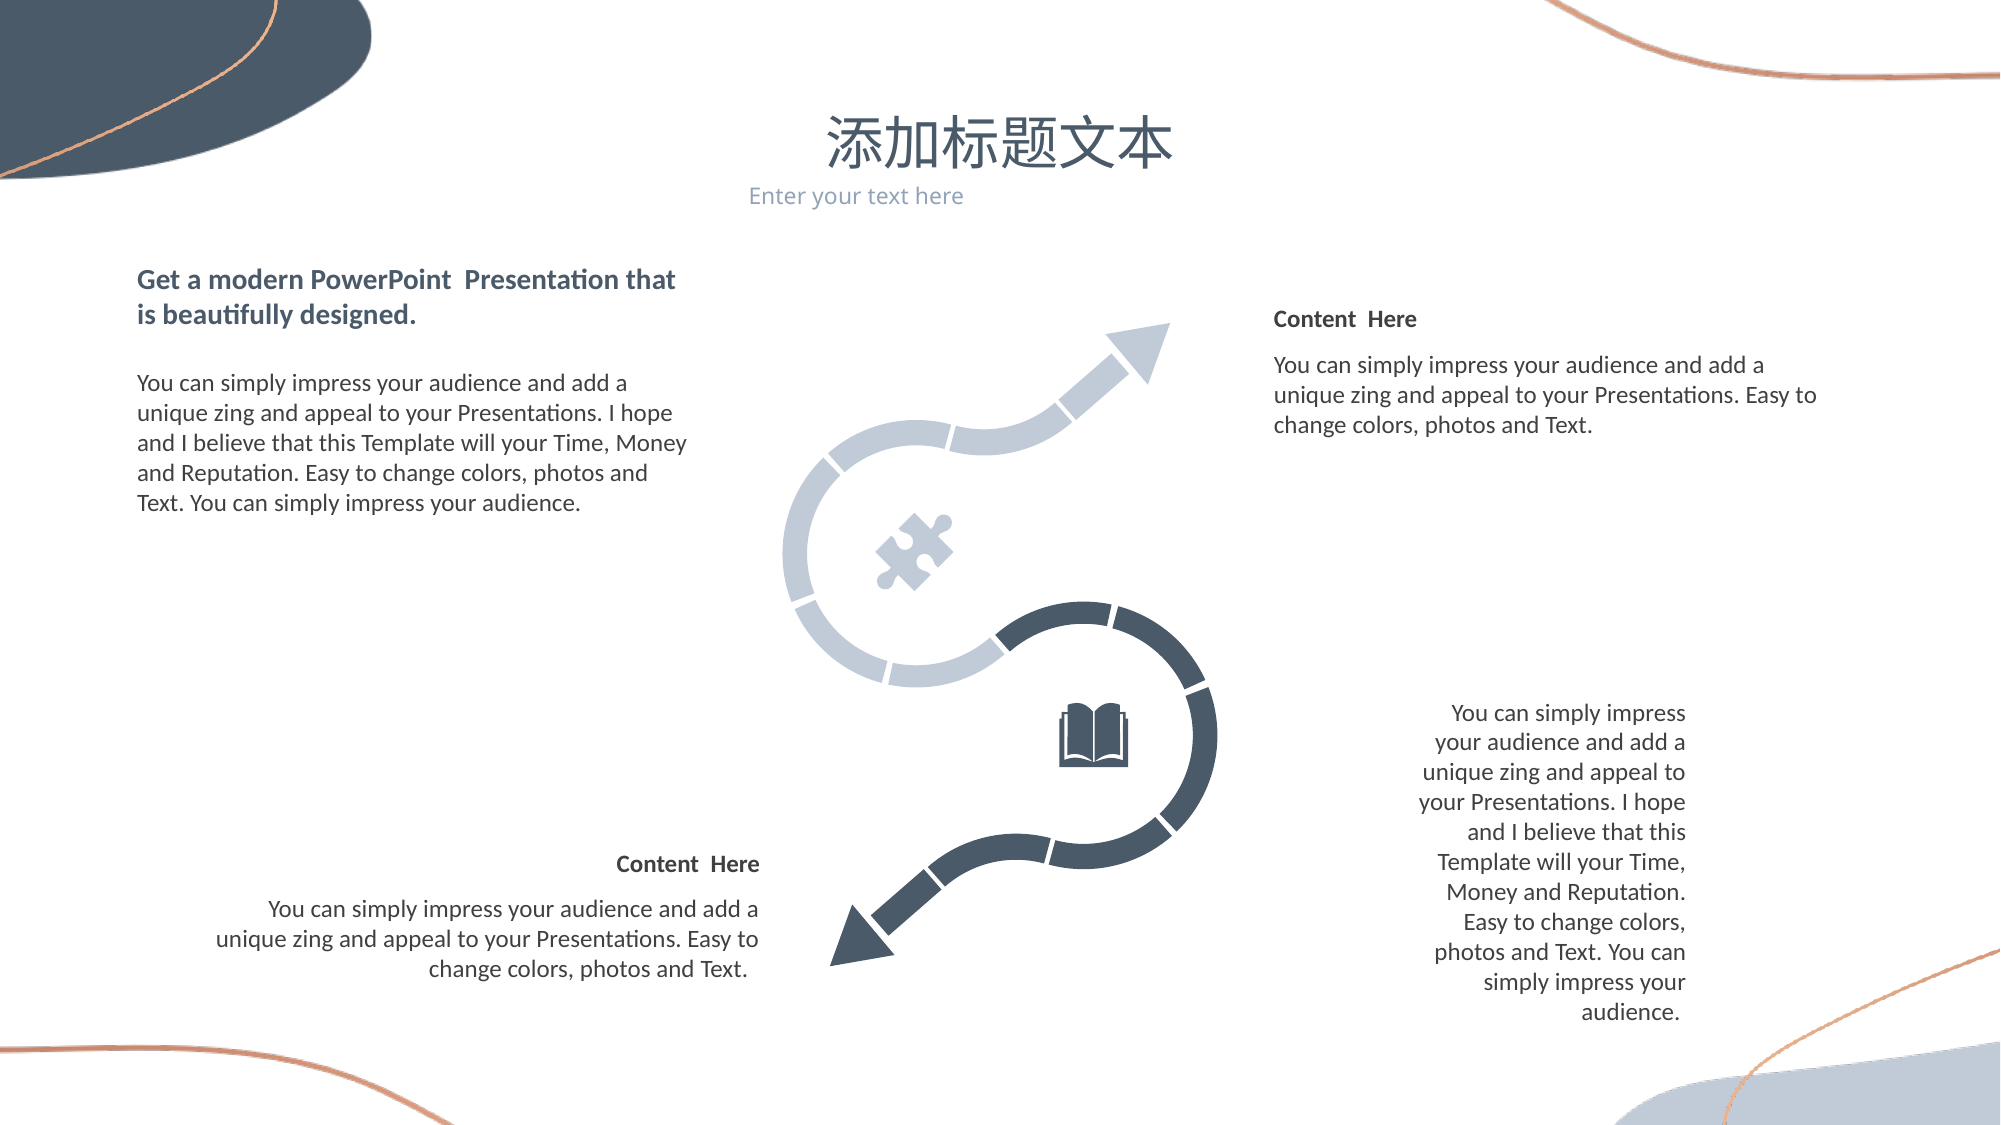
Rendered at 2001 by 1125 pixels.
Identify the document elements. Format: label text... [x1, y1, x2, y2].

text_box Get a modern PowerPoint Presentation that is beautifully designed. [122, 252, 709, 338]
picture [1522, 0, 2001, 107]
text_box You can simply impress your audience and add a unique zing and appeal to your Presentations. I hope and I believe that this Template will your Time, Money and Reputation. Easy to change colors, photos and Text. You can simply impress your audience. [122, 358, 709, 524]
text_box 添加标题文本 [810, 98, 1190, 174]
text_box You can simply impress your audience and add a unique zing and appeal to your Presentations. I hope and I believe that this Template will your Time, Money and Reputation. Easy to change colors, photos and Text. You can simply impress your audience. [1387, 688, 1702, 1033]
picture [0, 1018, 478, 1125]
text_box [188, 840, 775, 992]
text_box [1259, 295, 1840, 448]
picture [1603, 918, 2001, 1125]
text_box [782, 187, 1177, 688]
picture [0, 0, 372, 207]
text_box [823, 601, 1218, 1102]
text_box Enter your text here [733, 174, 1266, 217]
